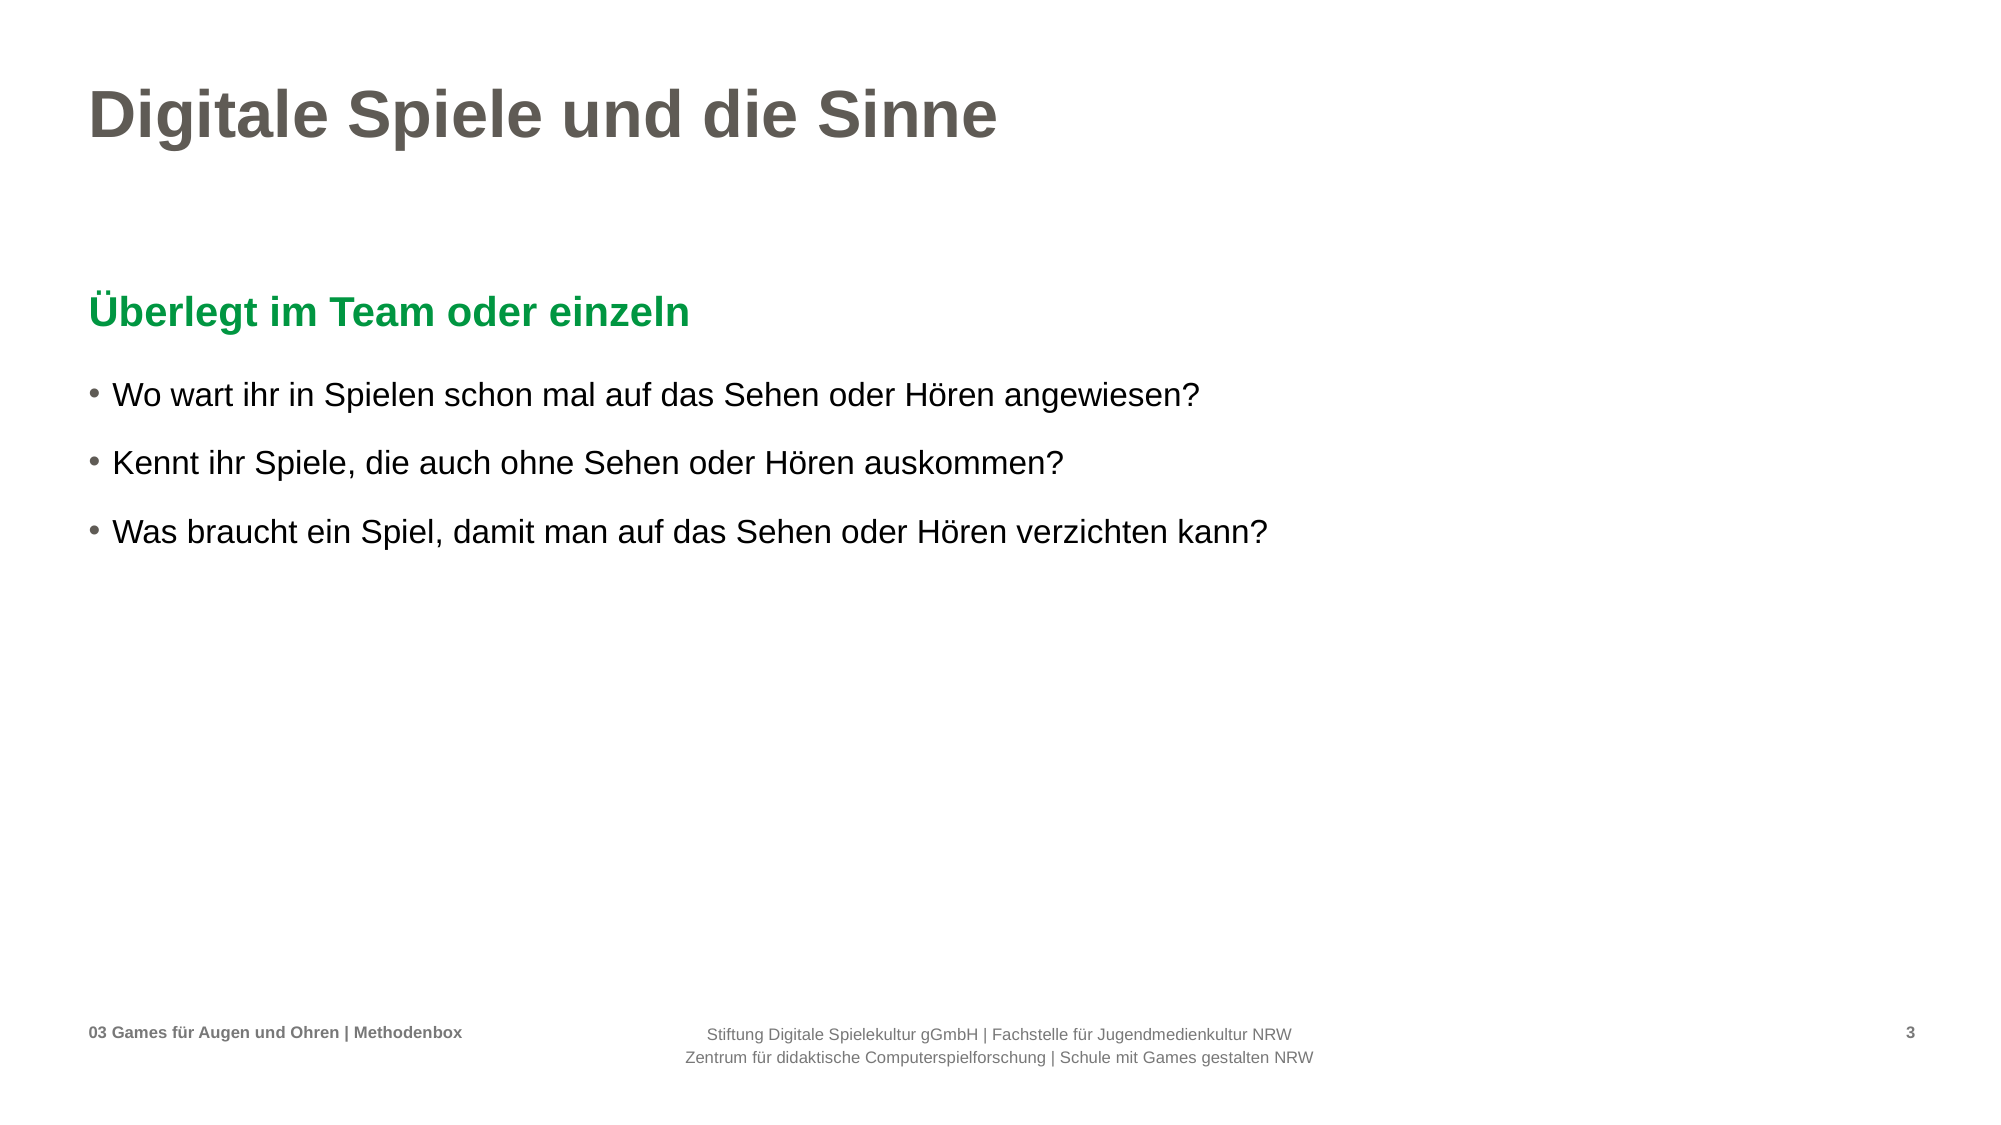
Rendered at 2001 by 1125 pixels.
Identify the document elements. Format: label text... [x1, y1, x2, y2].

footer 03 Games für Augen und Ohren | Methodenbox [88, 1021, 473, 1081]
list Wo wart ihr in Spielen schon mal auf das Sehen oder Hören angewiesen? Kennt ihr Spiele, die auch ohne Sehen oder Hören auskommen? Was braucht ein Spiel, damit man auf das Sehen oder Hören verzichten kann? [88, 364, 1916, 965]
list Überlegt im Team oder einzeln [88, 274, 1916, 339]
title Digitale Spiele und die Sinne [88, 79, 1916, 228]
slide_number 3 [1820, 1021, 1916, 1081]
